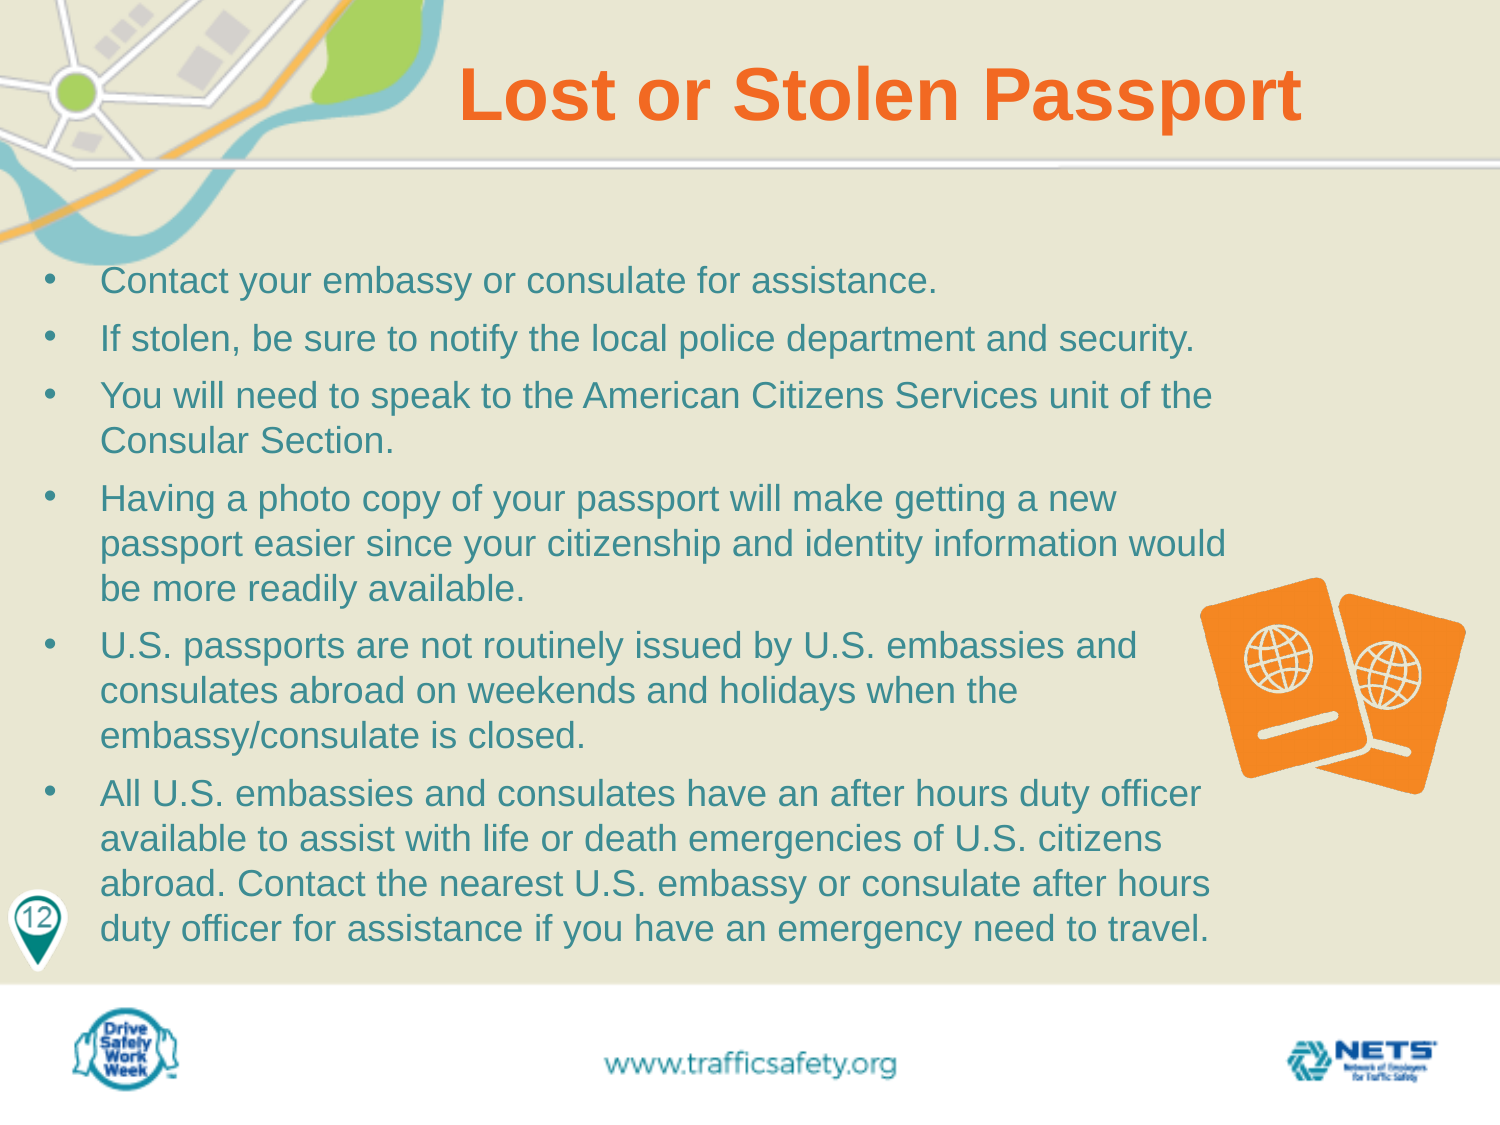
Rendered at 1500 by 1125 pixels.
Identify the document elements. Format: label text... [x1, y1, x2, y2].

title Lost or Stolen Passport [35, 14, 1312, 166]
picture [0, 0, 1500, 1125]
list Contact your embassy or consulate for assistance. If stolen, be sure to notify the local police department and security. You will need to speak to the American Citizens Services unit of the Consular Section. Having a photo copy of your passport will make getting a new passport easier since your citizenship and identity information would be more readily available. U.S. passports are not routinely issued by U.S. embassies and consulates abroad on weekends and holidays when the embassy/consulate is closed. All U.S. embassies and consulates have an after hours duty officer available to assist with life or death emergencies of U.S. citizens abroad. Contact the nearest U.S. embassy or consulate after hours duty officer for assistance if you have an emergency need to travel. [35, 248, 1274, 906]
